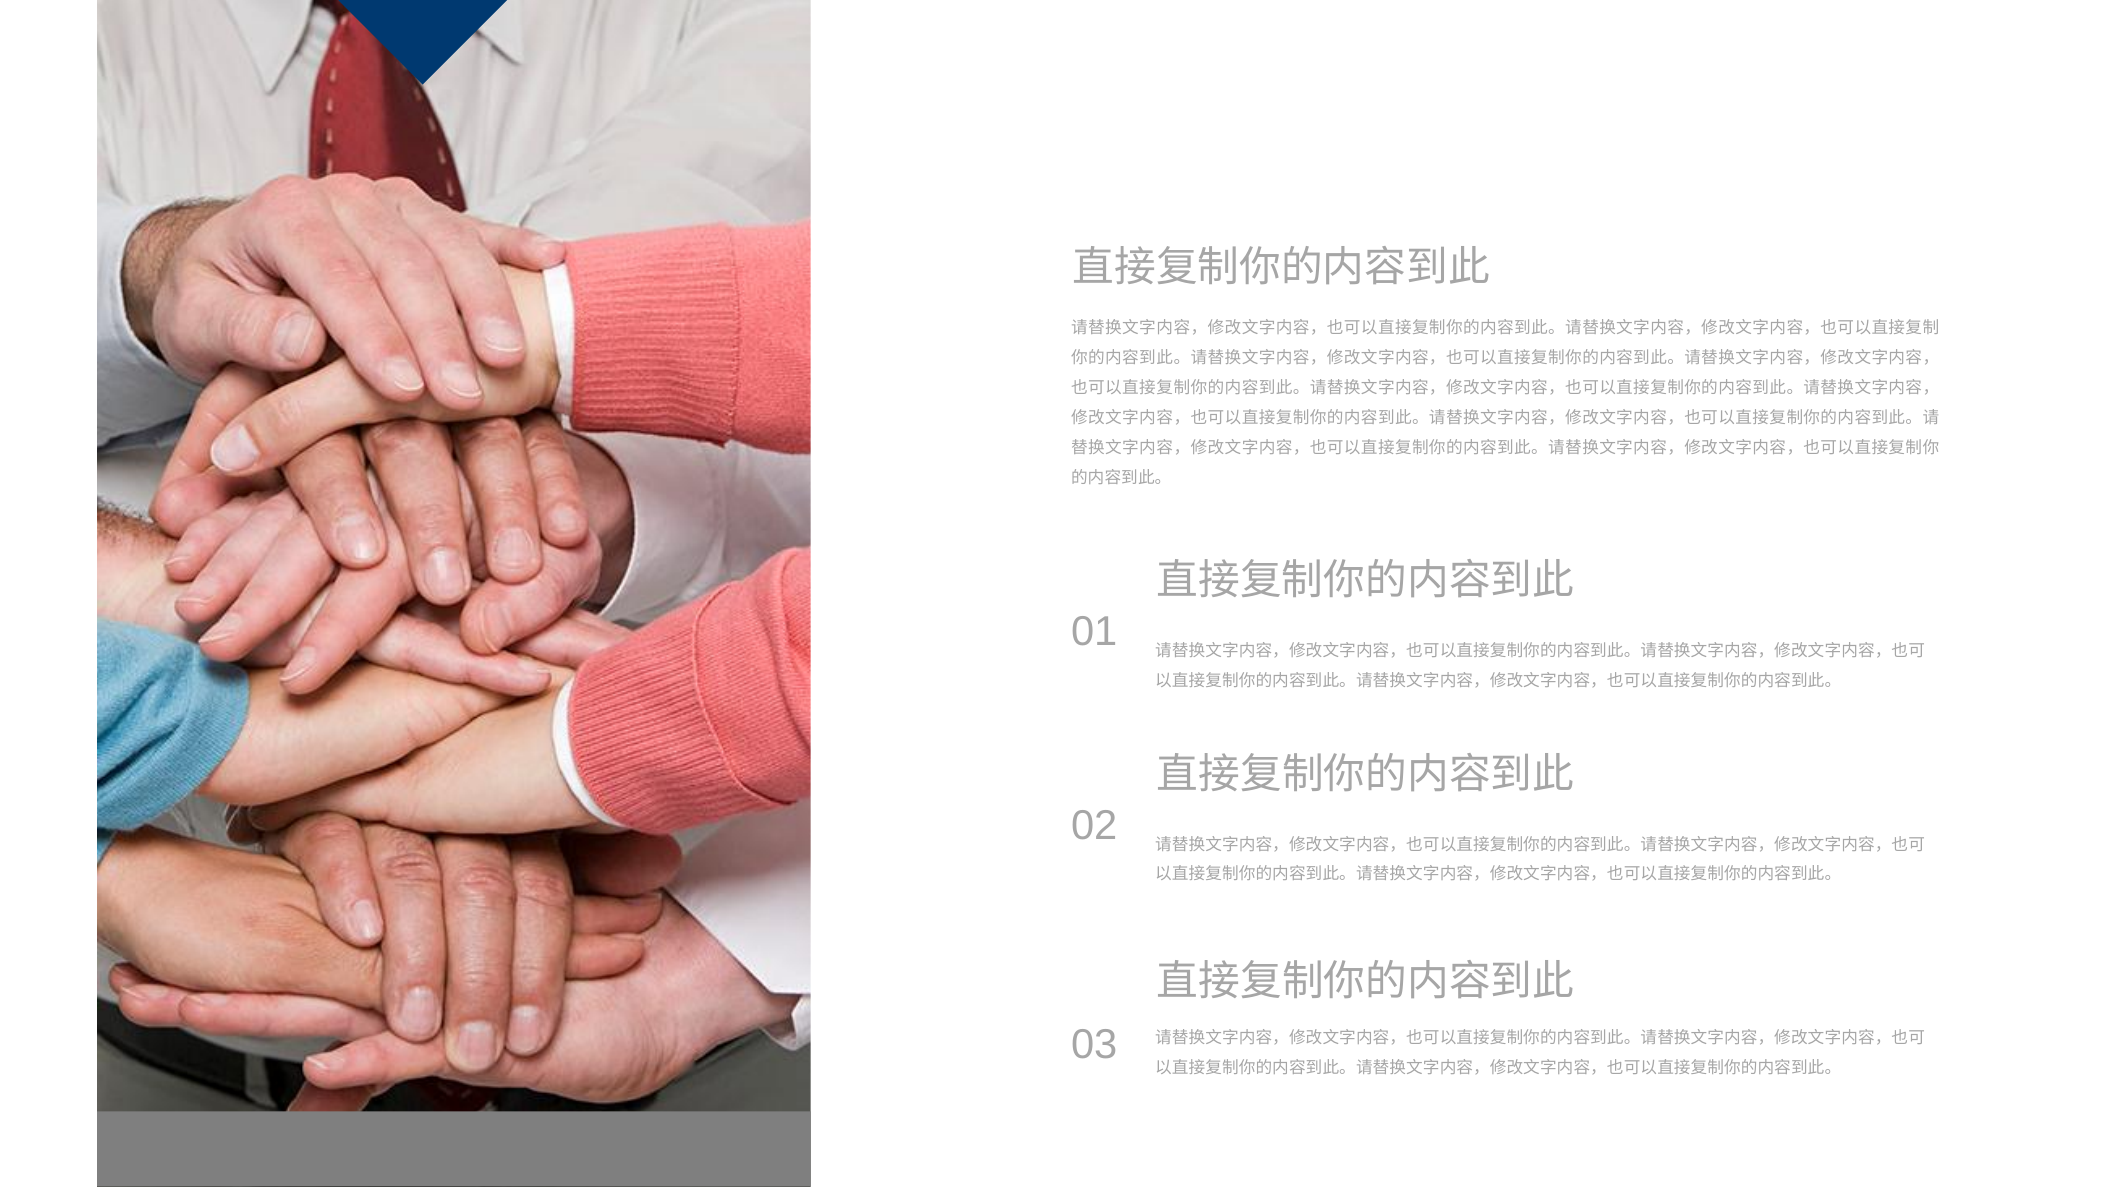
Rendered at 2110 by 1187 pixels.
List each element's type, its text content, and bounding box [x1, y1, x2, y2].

text_box [336, 0, 509, 87]
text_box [1071, 931, 1934, 1077]
text_box [96, 0, 812, 1110]
text_box 直接复制你的内容到此 [1072, 239, 1491, 290]
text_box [1071, 746, 1934, 883]
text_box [1071, 552, 1934, 689]
text_box [96, 1110, 812, 1187]
text_box 请替换文字内容，修改文字内容，也可以直接复制你的内容到此。请替换文字内容，修改文字内容，也可以直接复制你的内容到此。请替换文字内容，修改文字内容，也可以直接复制你的内容到此。请替换文字内容，修改文字内容，也可以直接复制你的内容到此。请替换文字内容，修改文字内容，也可以直接复制你的内容到此。请替换文字内容，修改文字内容，也可以直接复制你的内容到此。请替换文字内容，修改文字内容，也可以直接复制你的内容到此。请替换文字内容，修改文字内容，也可以直接复制你的内容到此。请替换文字内容，修改文字内容，也可以直接复制你的内容到此。 [1071, 307, 1941, 487]
